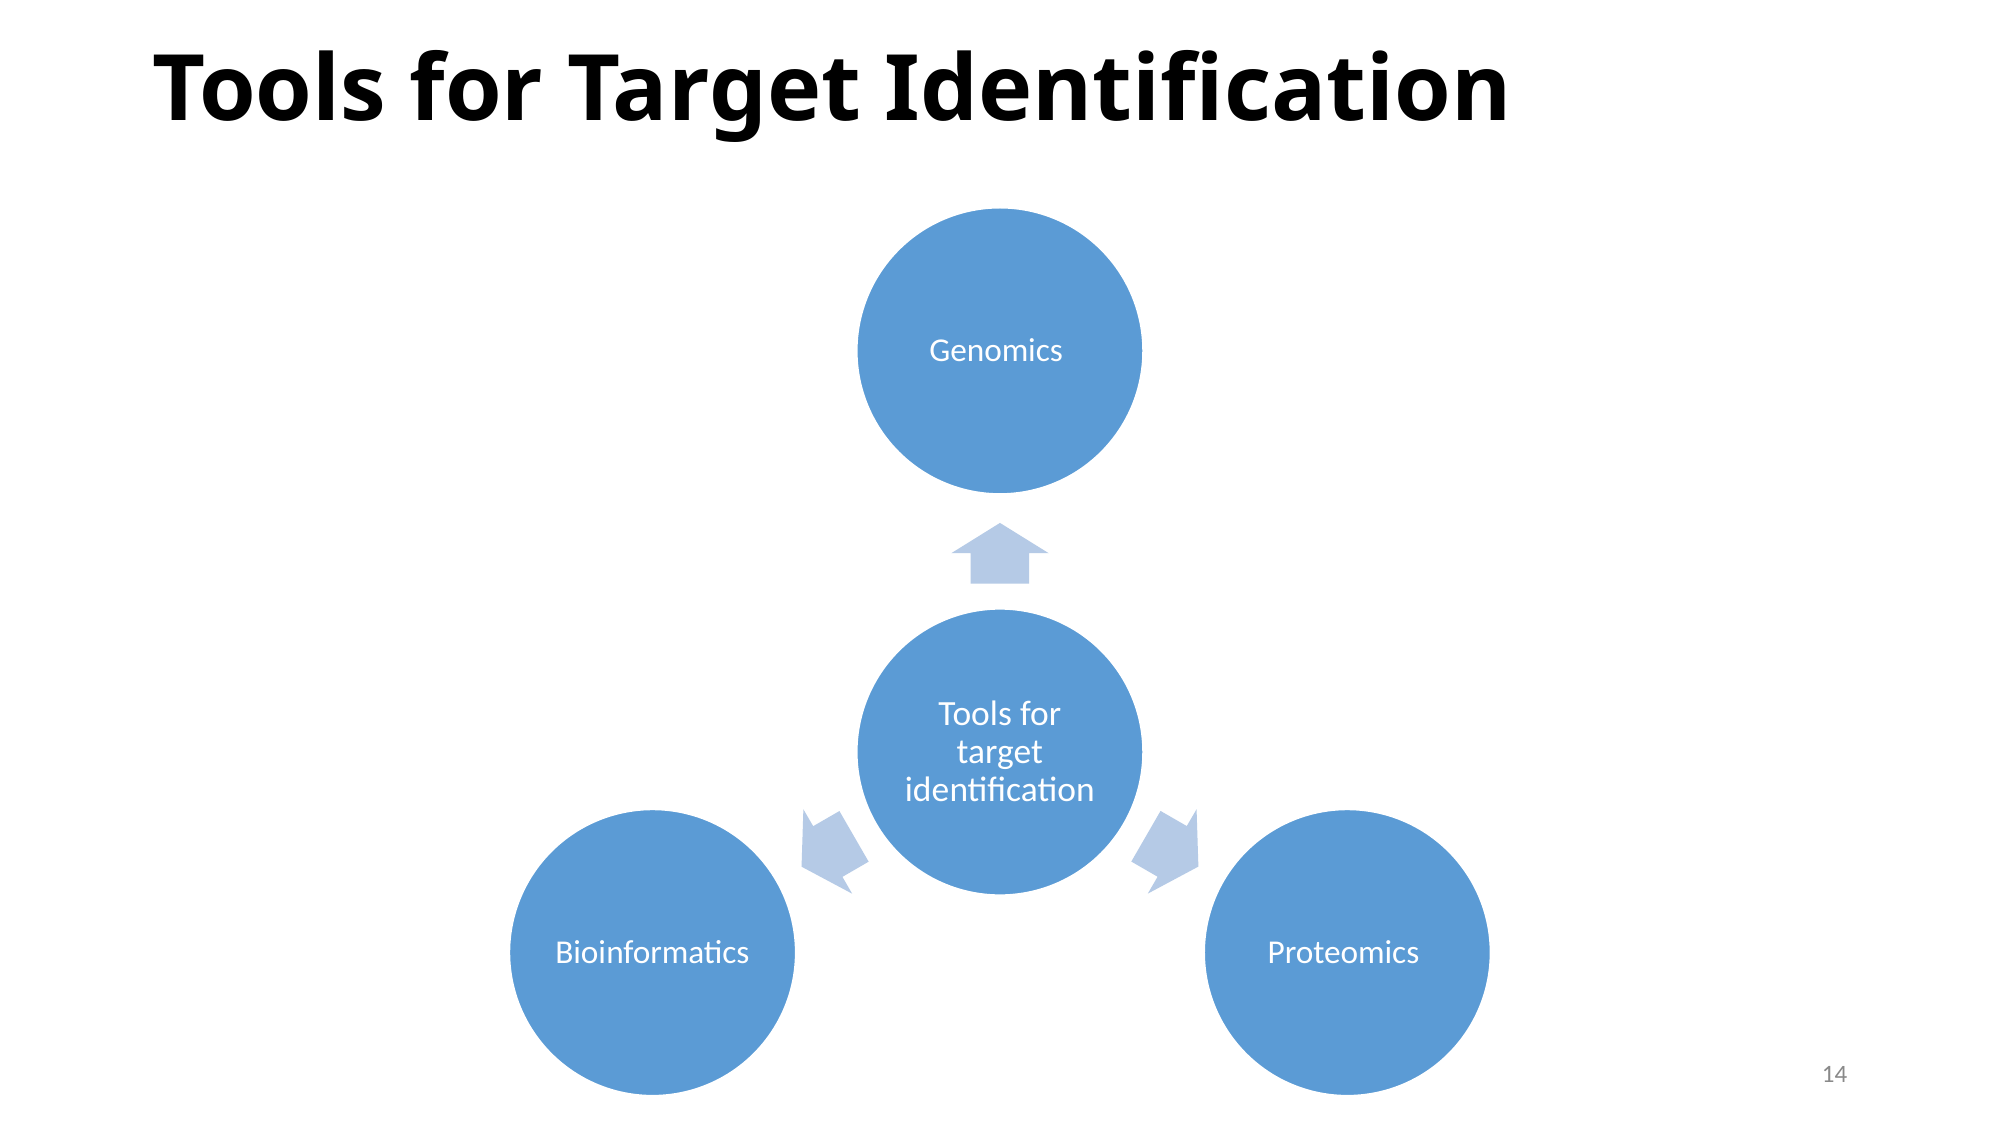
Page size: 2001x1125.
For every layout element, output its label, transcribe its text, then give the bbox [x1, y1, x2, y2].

title Tools for Target Identification [137, 0, 1863, 182]
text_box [333, 207, 1667, 1097]
slide_number 14 [1412, 1042, 1863, 1103]
